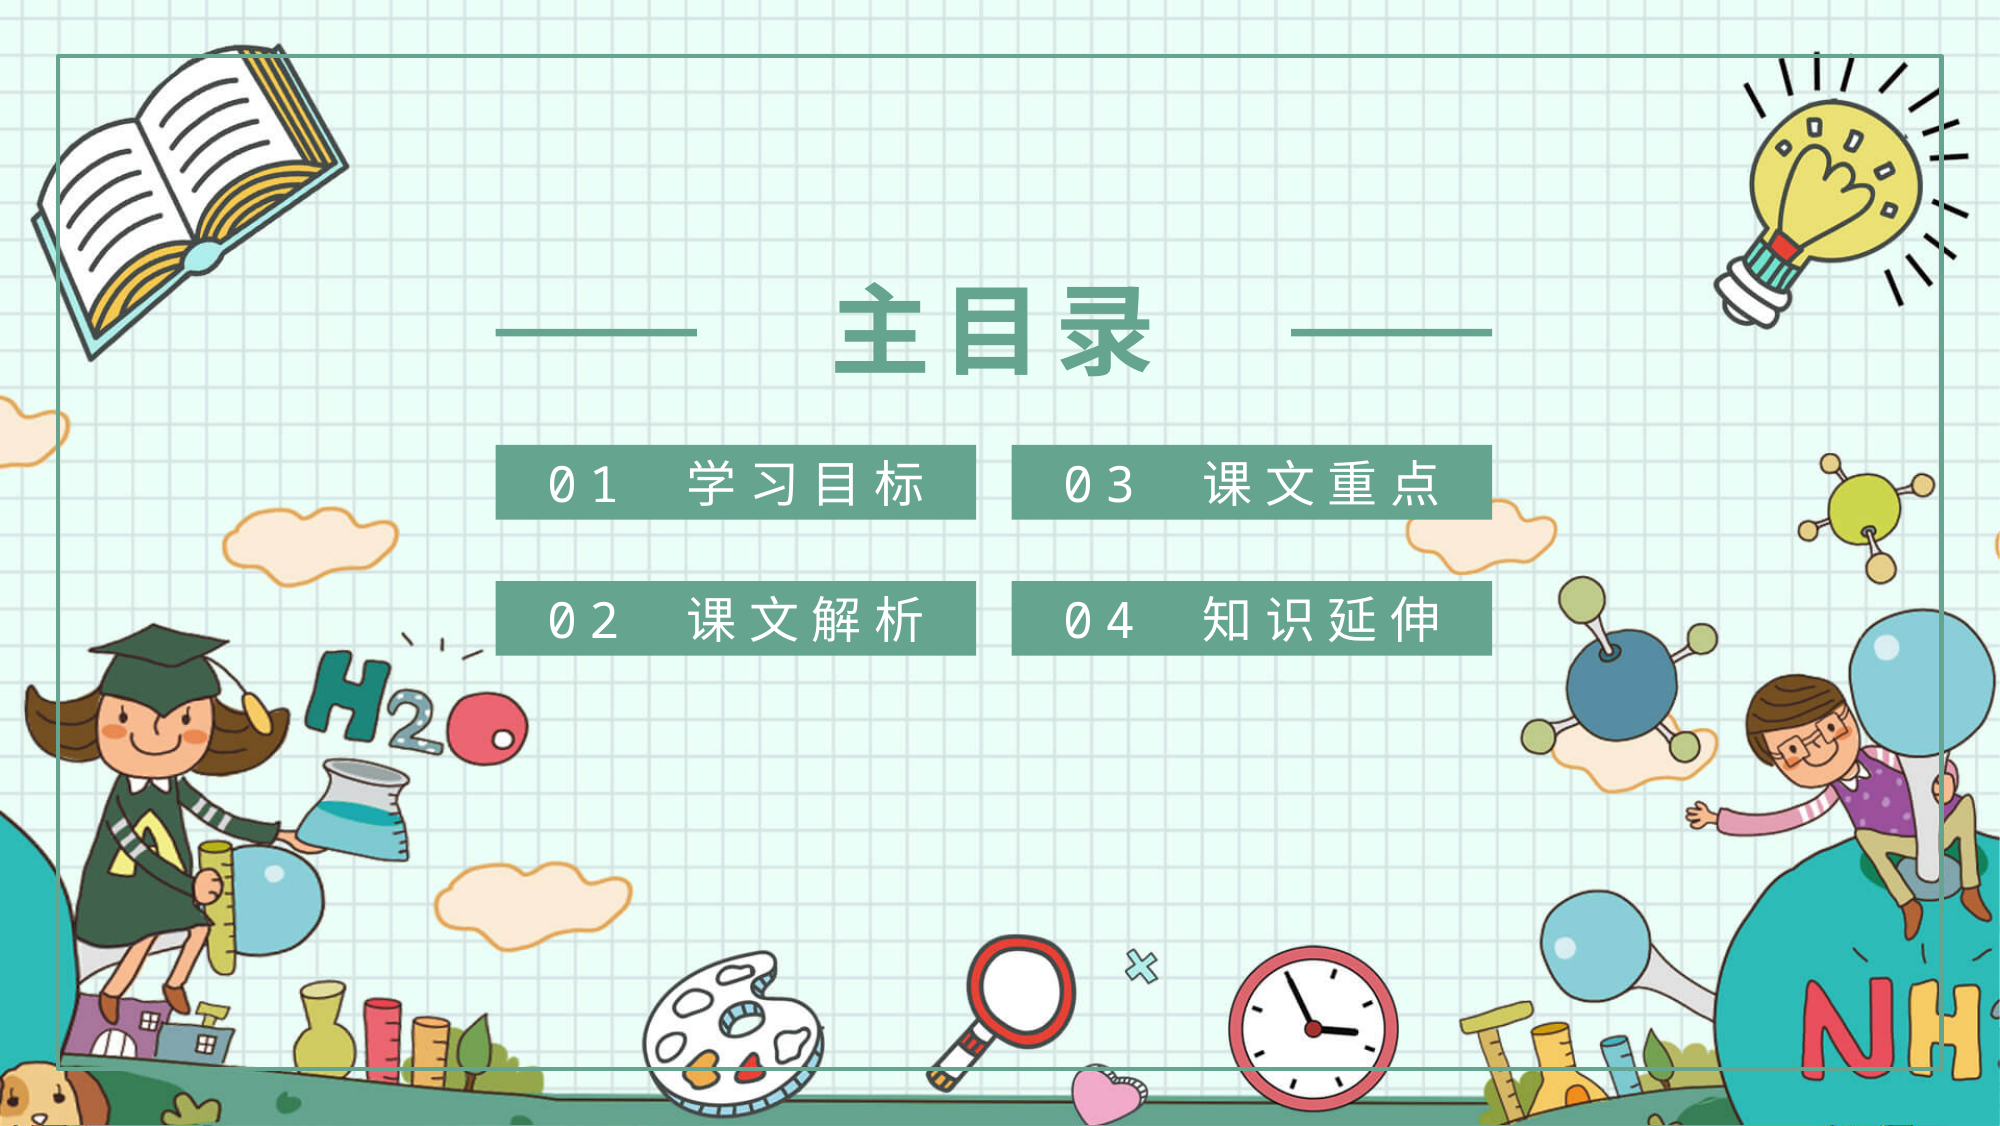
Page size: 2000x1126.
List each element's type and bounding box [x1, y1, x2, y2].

picture [0, 0, 2000, 1126]
text_box [495, 259, 1493, 397]
text_box [495, 444, 1493, 658]
